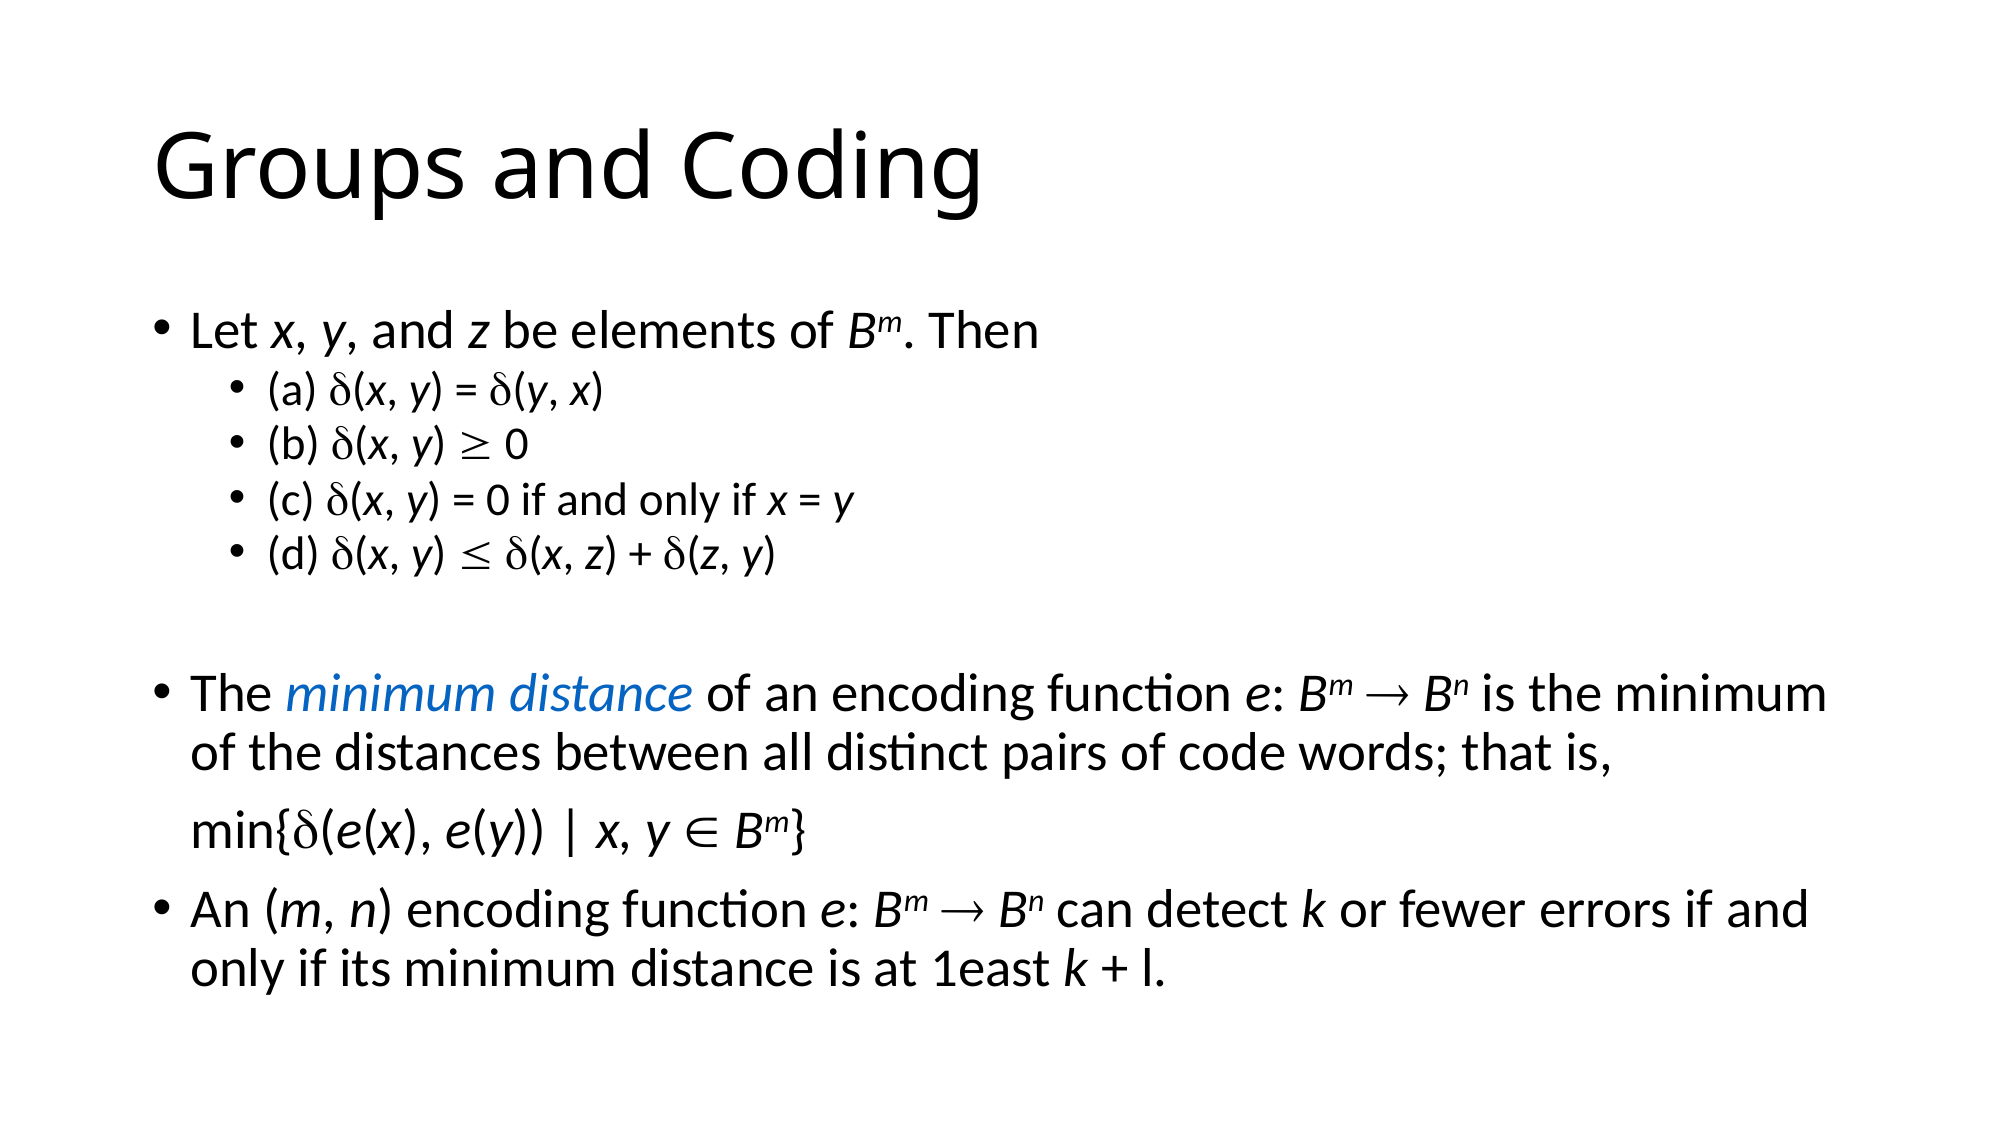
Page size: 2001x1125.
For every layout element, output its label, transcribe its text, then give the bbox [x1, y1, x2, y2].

list Let x, y, and z be elements of Bm. Then (a) (x, y) = (y, x) (b) (x, y)  0 (c) (x, y) = 0 if and only if x = y (d) (x, y)  (x, z) + (z, y) The minimum distance of an encoding function e: Bm  Bn is the minimum of the distances between all distinct pairs of code words; that is, min{(e(x), e(y)) | x, y  Bm} An (m, n) encoding function e: Bm  Bn can detect k or fewer errors if and only if its minimum distance is at 1east k + l. [137, 299, 1863, 1014]
title Groups and Coding [137, 59, 1863, 278]
